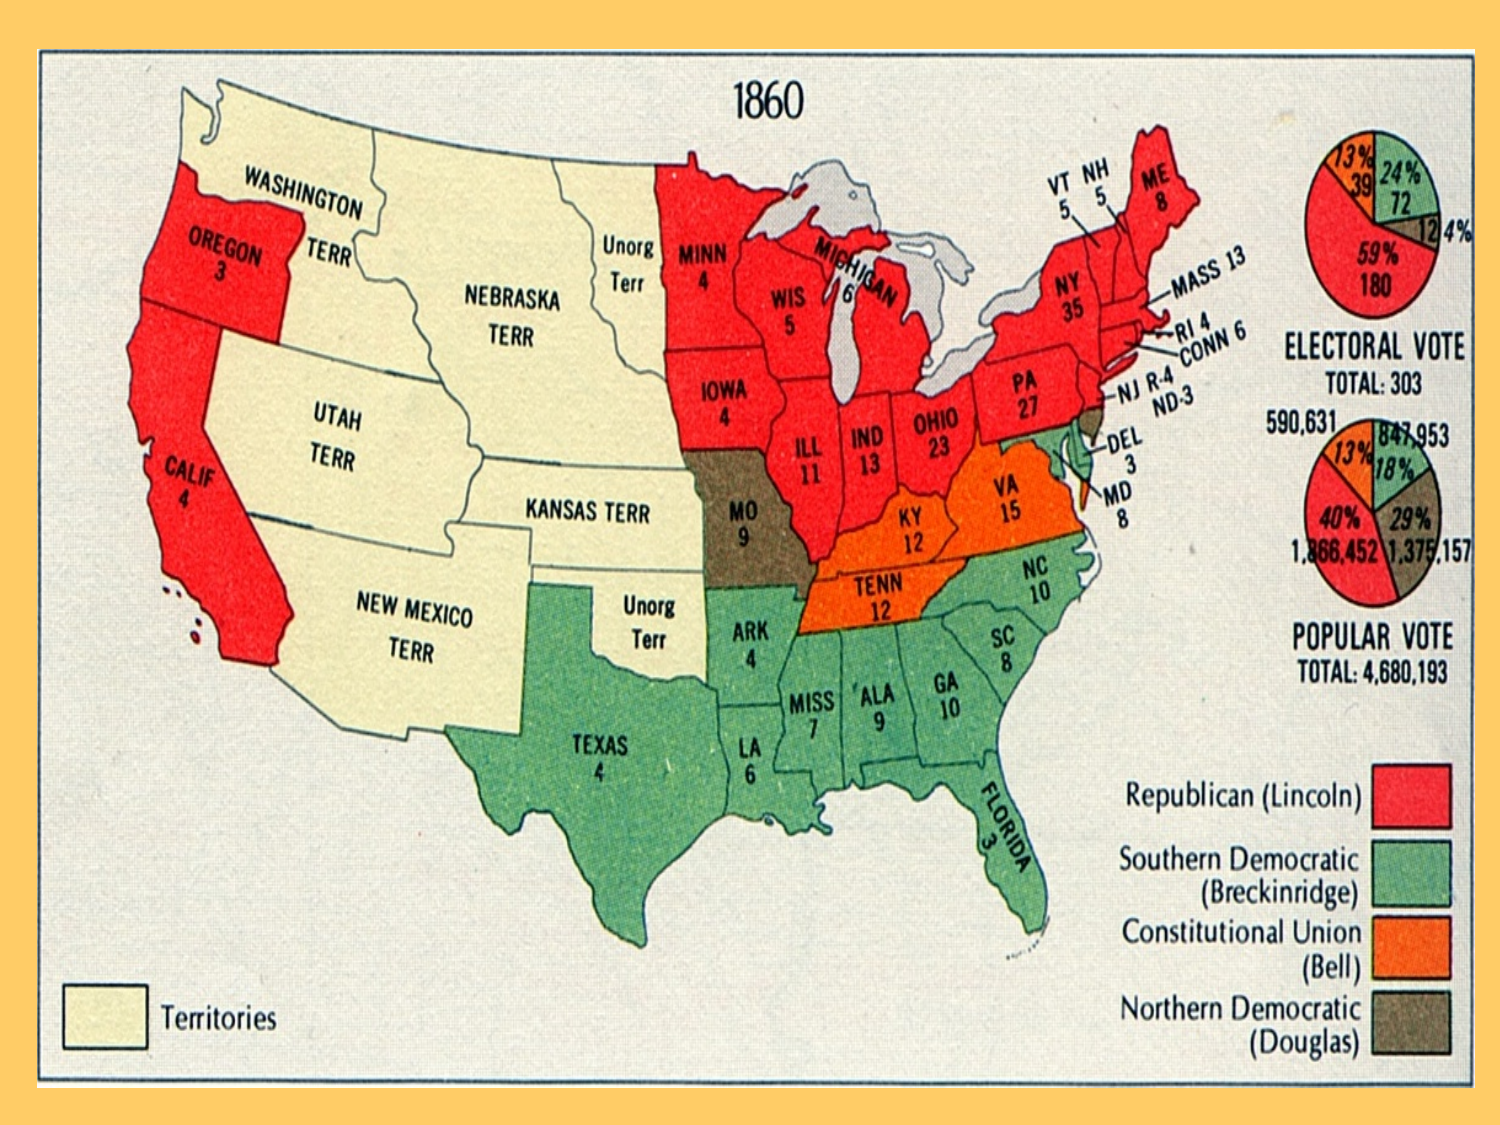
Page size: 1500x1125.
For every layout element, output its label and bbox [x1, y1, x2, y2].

picture [37, 49, 1476, 1088]
